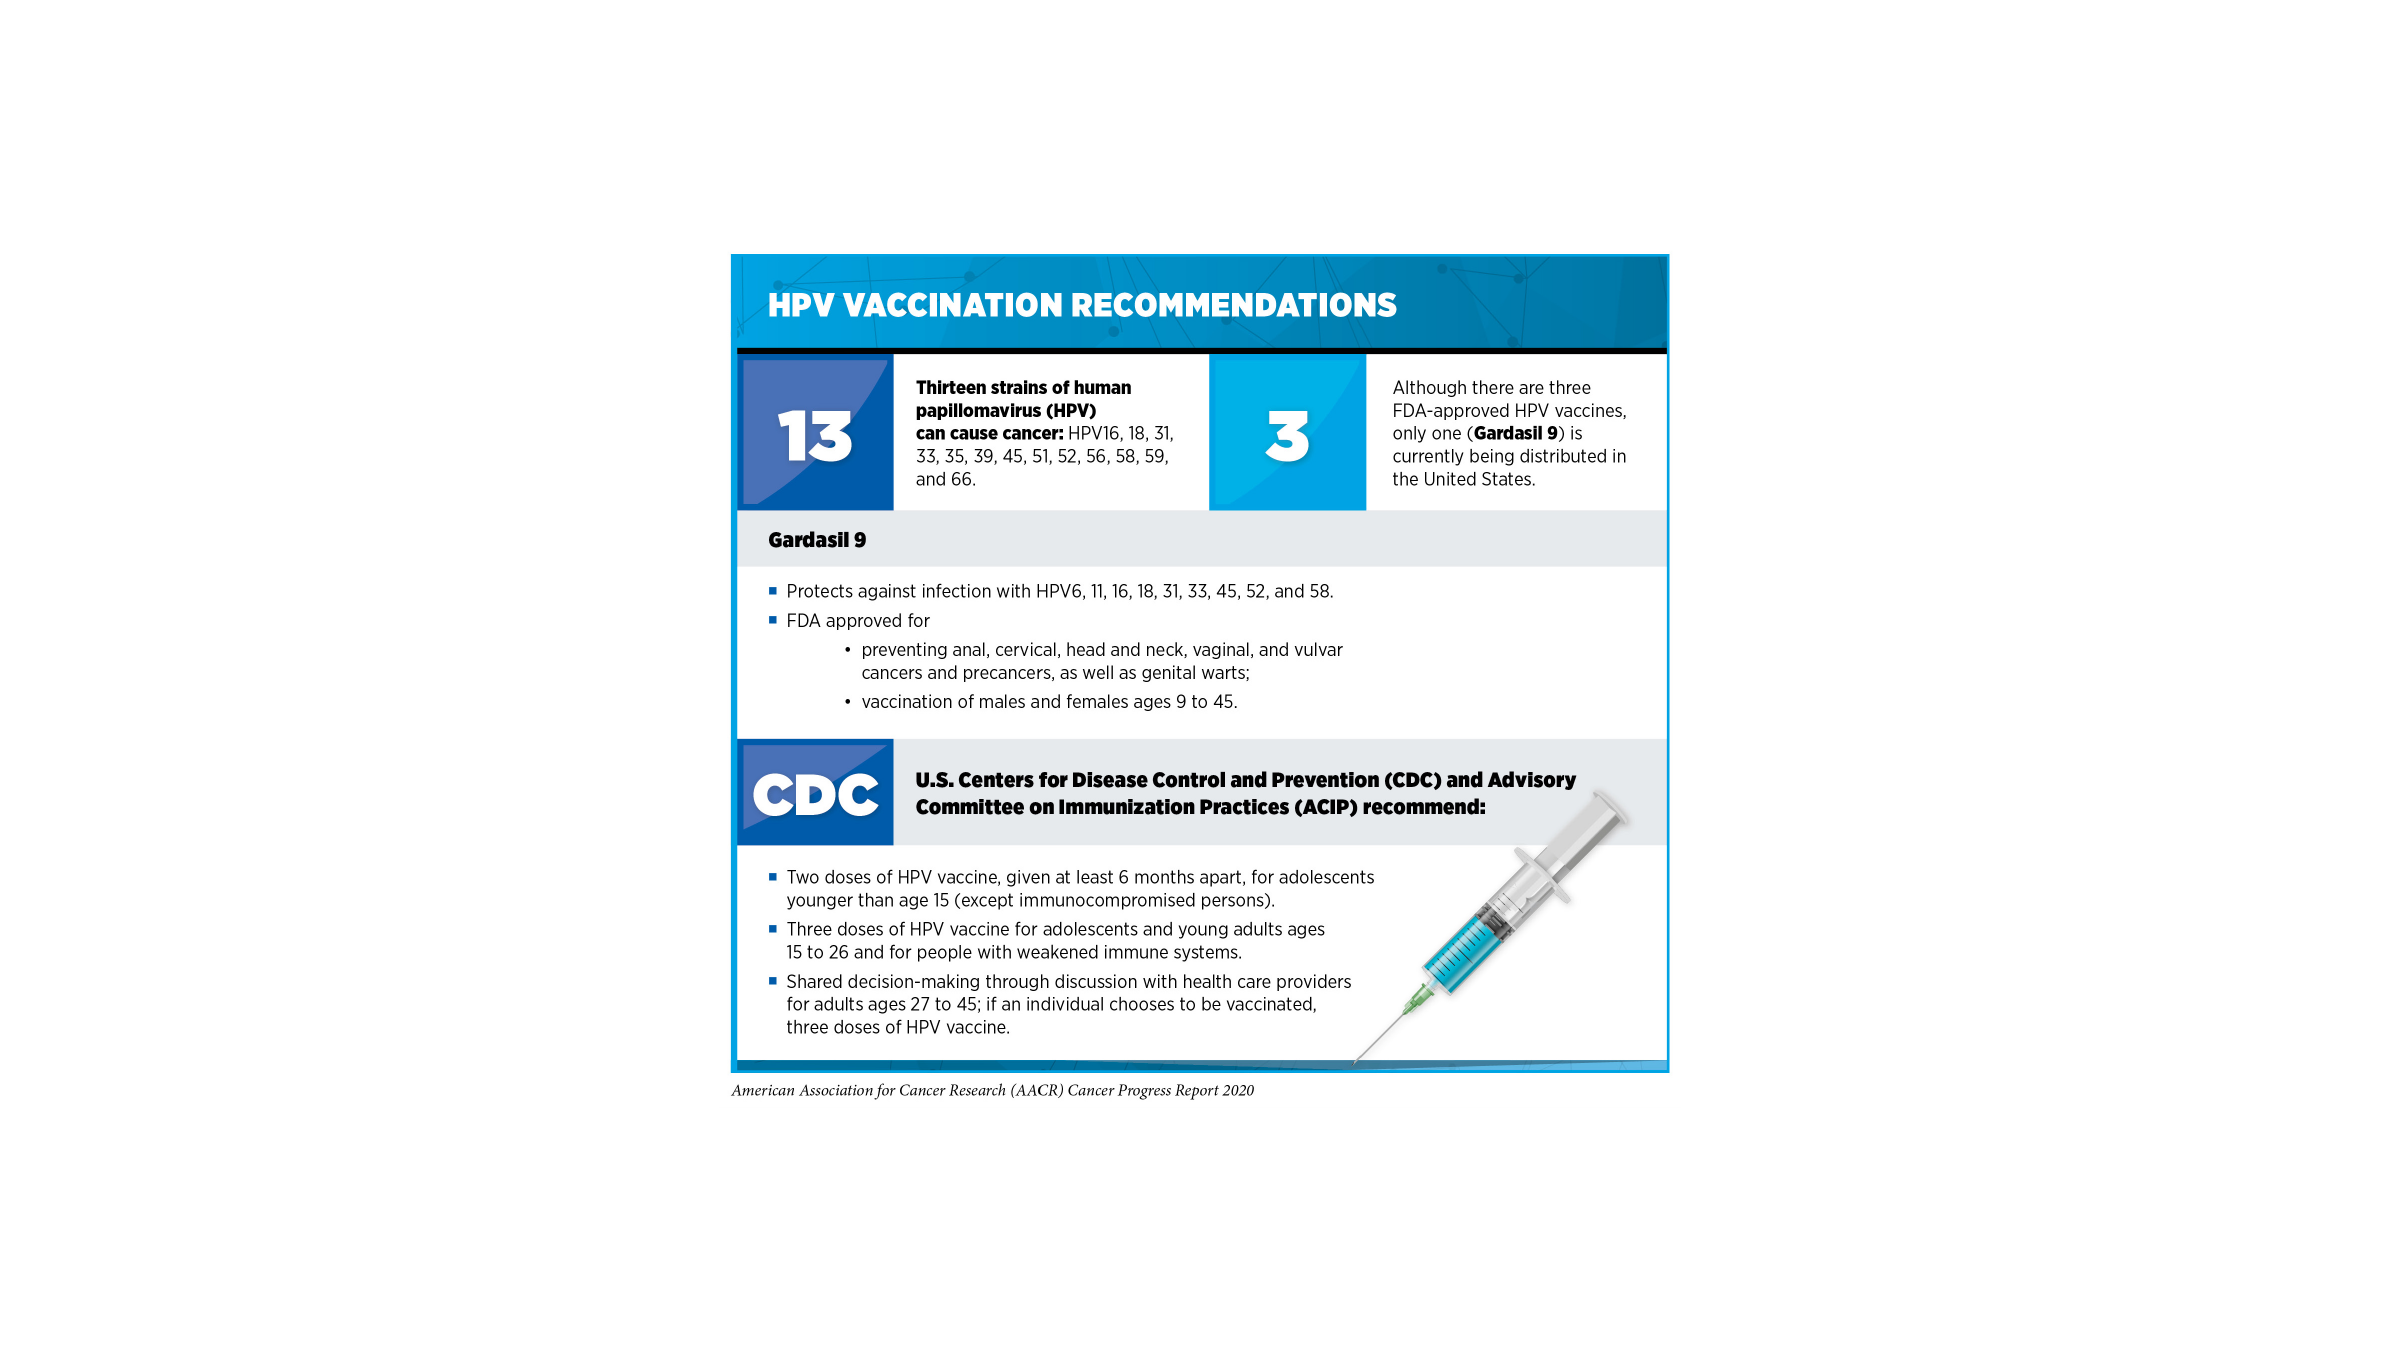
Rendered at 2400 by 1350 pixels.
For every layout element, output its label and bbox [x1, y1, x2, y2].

picture [719, 242, 1681, 1108]
